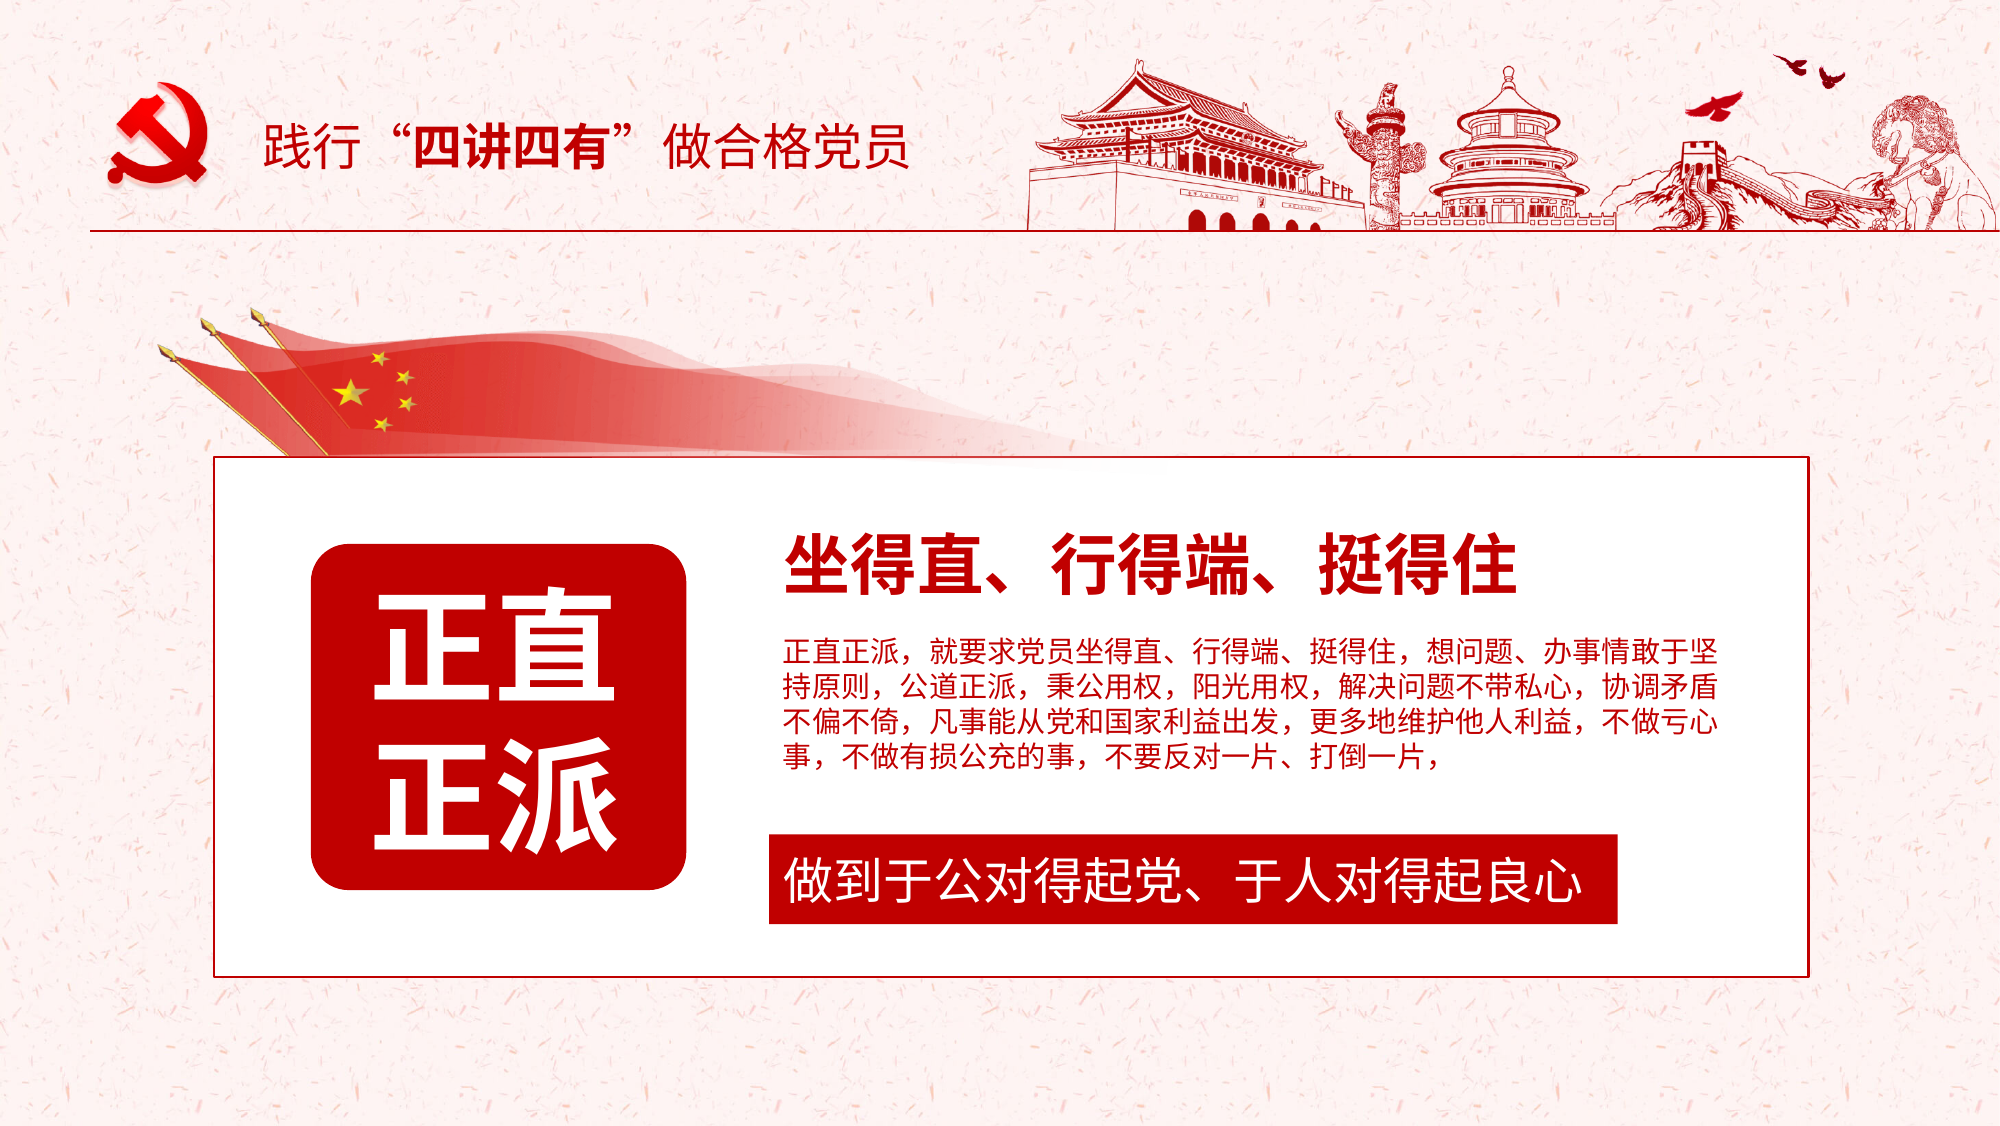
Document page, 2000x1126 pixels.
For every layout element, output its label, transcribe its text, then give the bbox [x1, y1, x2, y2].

picture [0, 0, 2000, 1126]
text_box [213, 457, 1809, 977]
text_box 正直正派，就要求党员坐得直、行得端、挺得住，想问题、办事情敢于坚持原则，公道正派，秉公用权，阳光用权，解决问题不带私心，协调矛盾不偏不倚，凡事能从党和国家利益出发，更多地维护他人利益，不做亏心事，不做有损公充的事，不要反对一片、打倒一片， [767, 625, 1745, 781]
list 践行“四讲四有”做合格党员 [247, 78, 1035, 173]
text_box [310, 543, 742, 891]
text_box 做到于公对得起党、于人对得起良心 [769, 834, 1618, 925]
text_box 坐得直、行得端、挺得住 [769, 500, 1556, 625]
